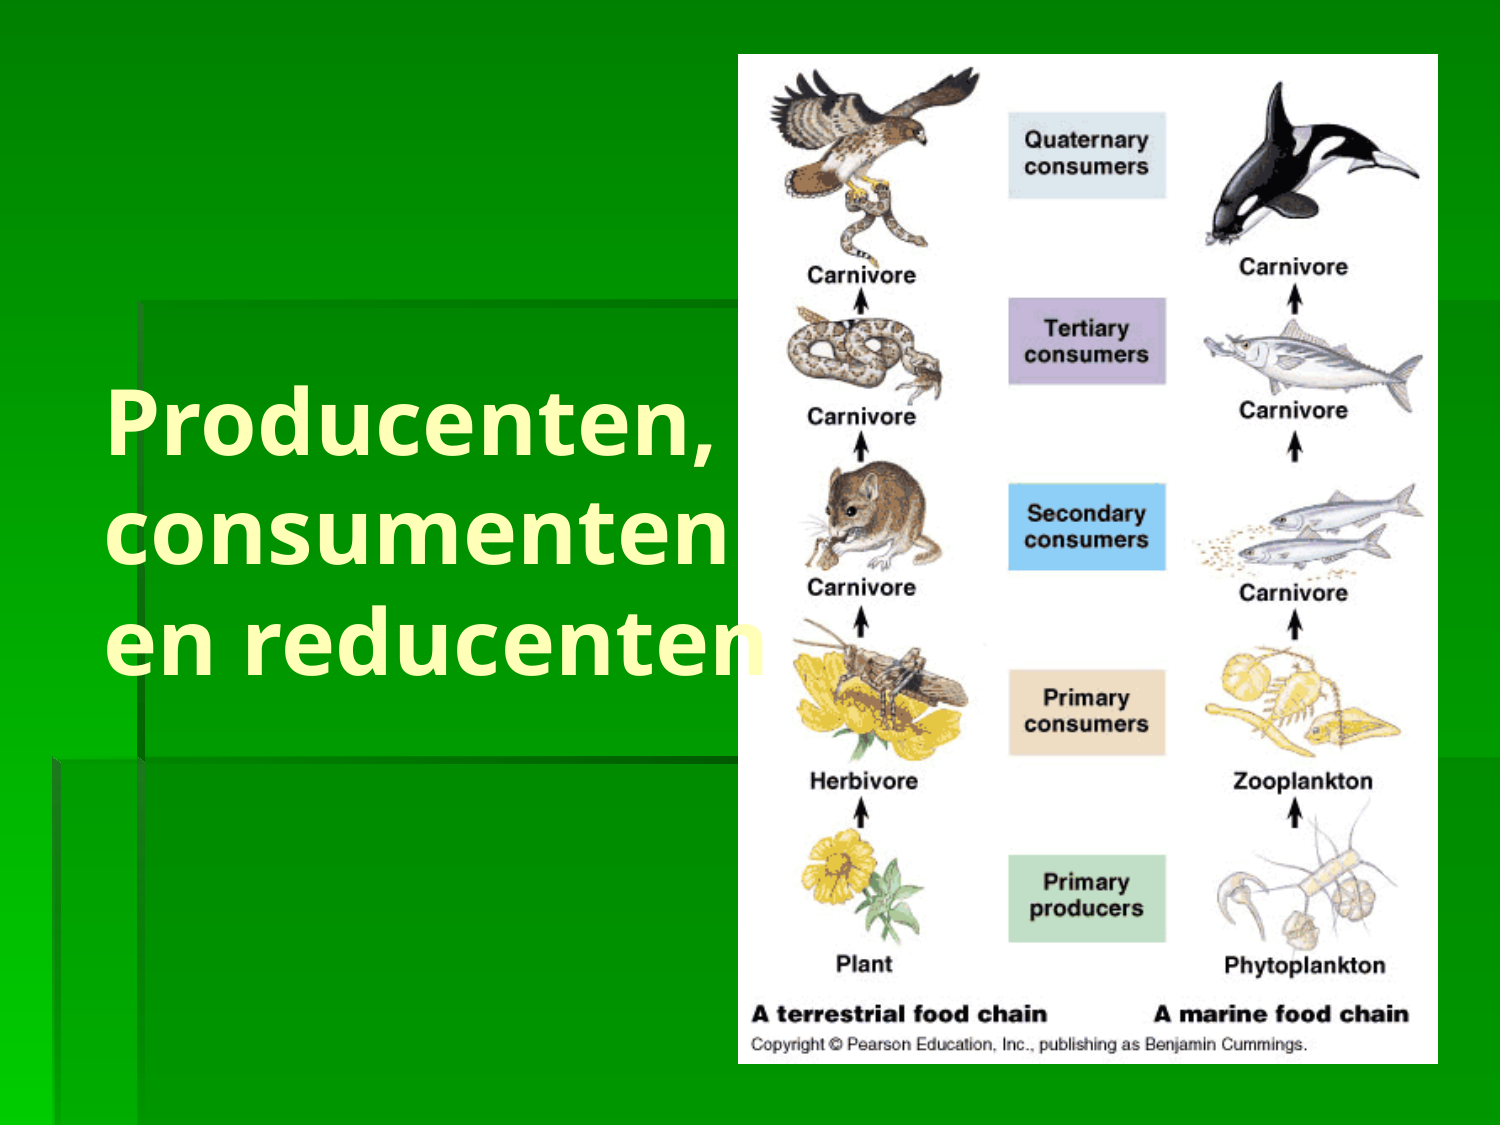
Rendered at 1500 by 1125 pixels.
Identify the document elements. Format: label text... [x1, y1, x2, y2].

title Producenten, consumenten en reducenten [88, 42, 851, 1014]
picture [737, 54, 1438, 1065]
